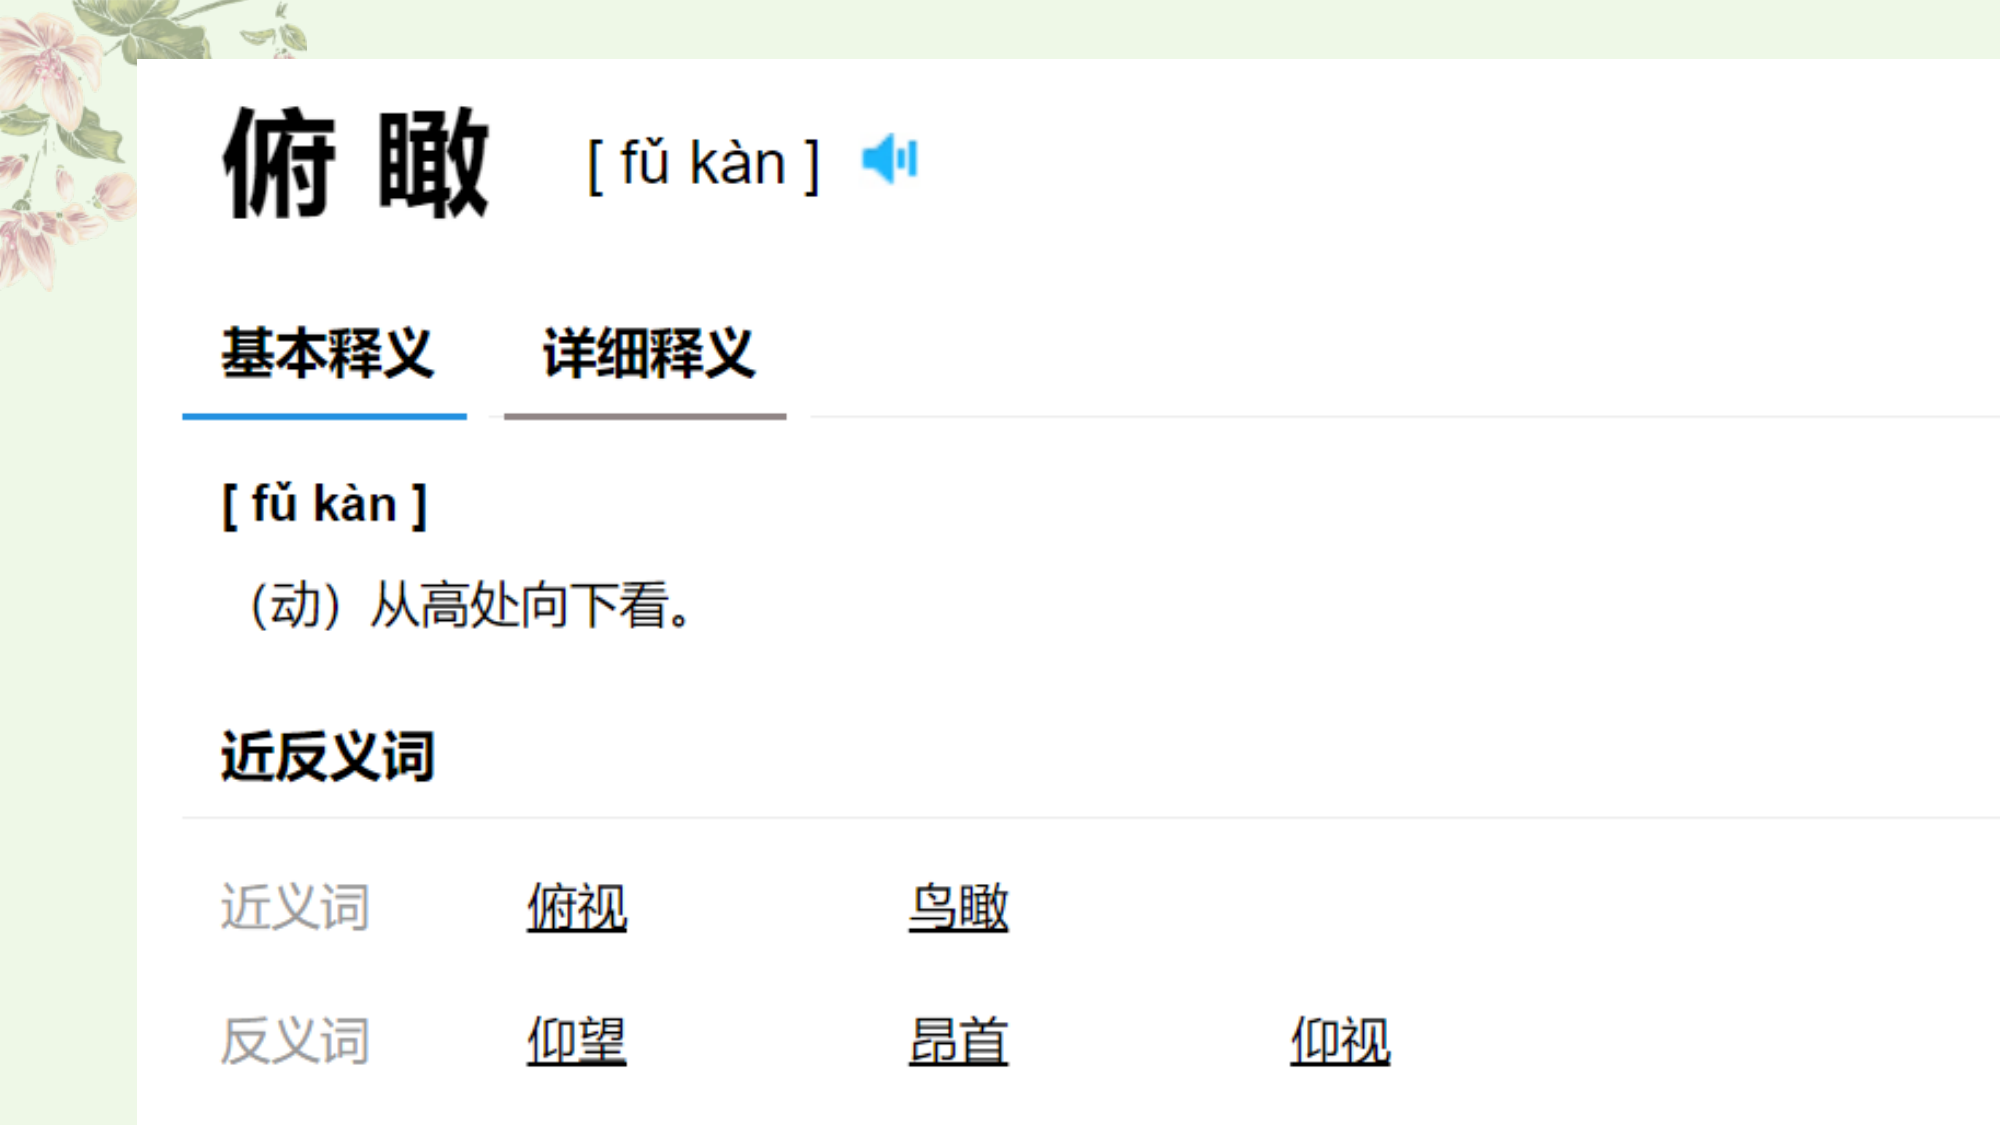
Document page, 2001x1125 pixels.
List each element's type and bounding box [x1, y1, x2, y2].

list [137, 59, 2000, 1125]
picture [0, 0, 307, 292]
